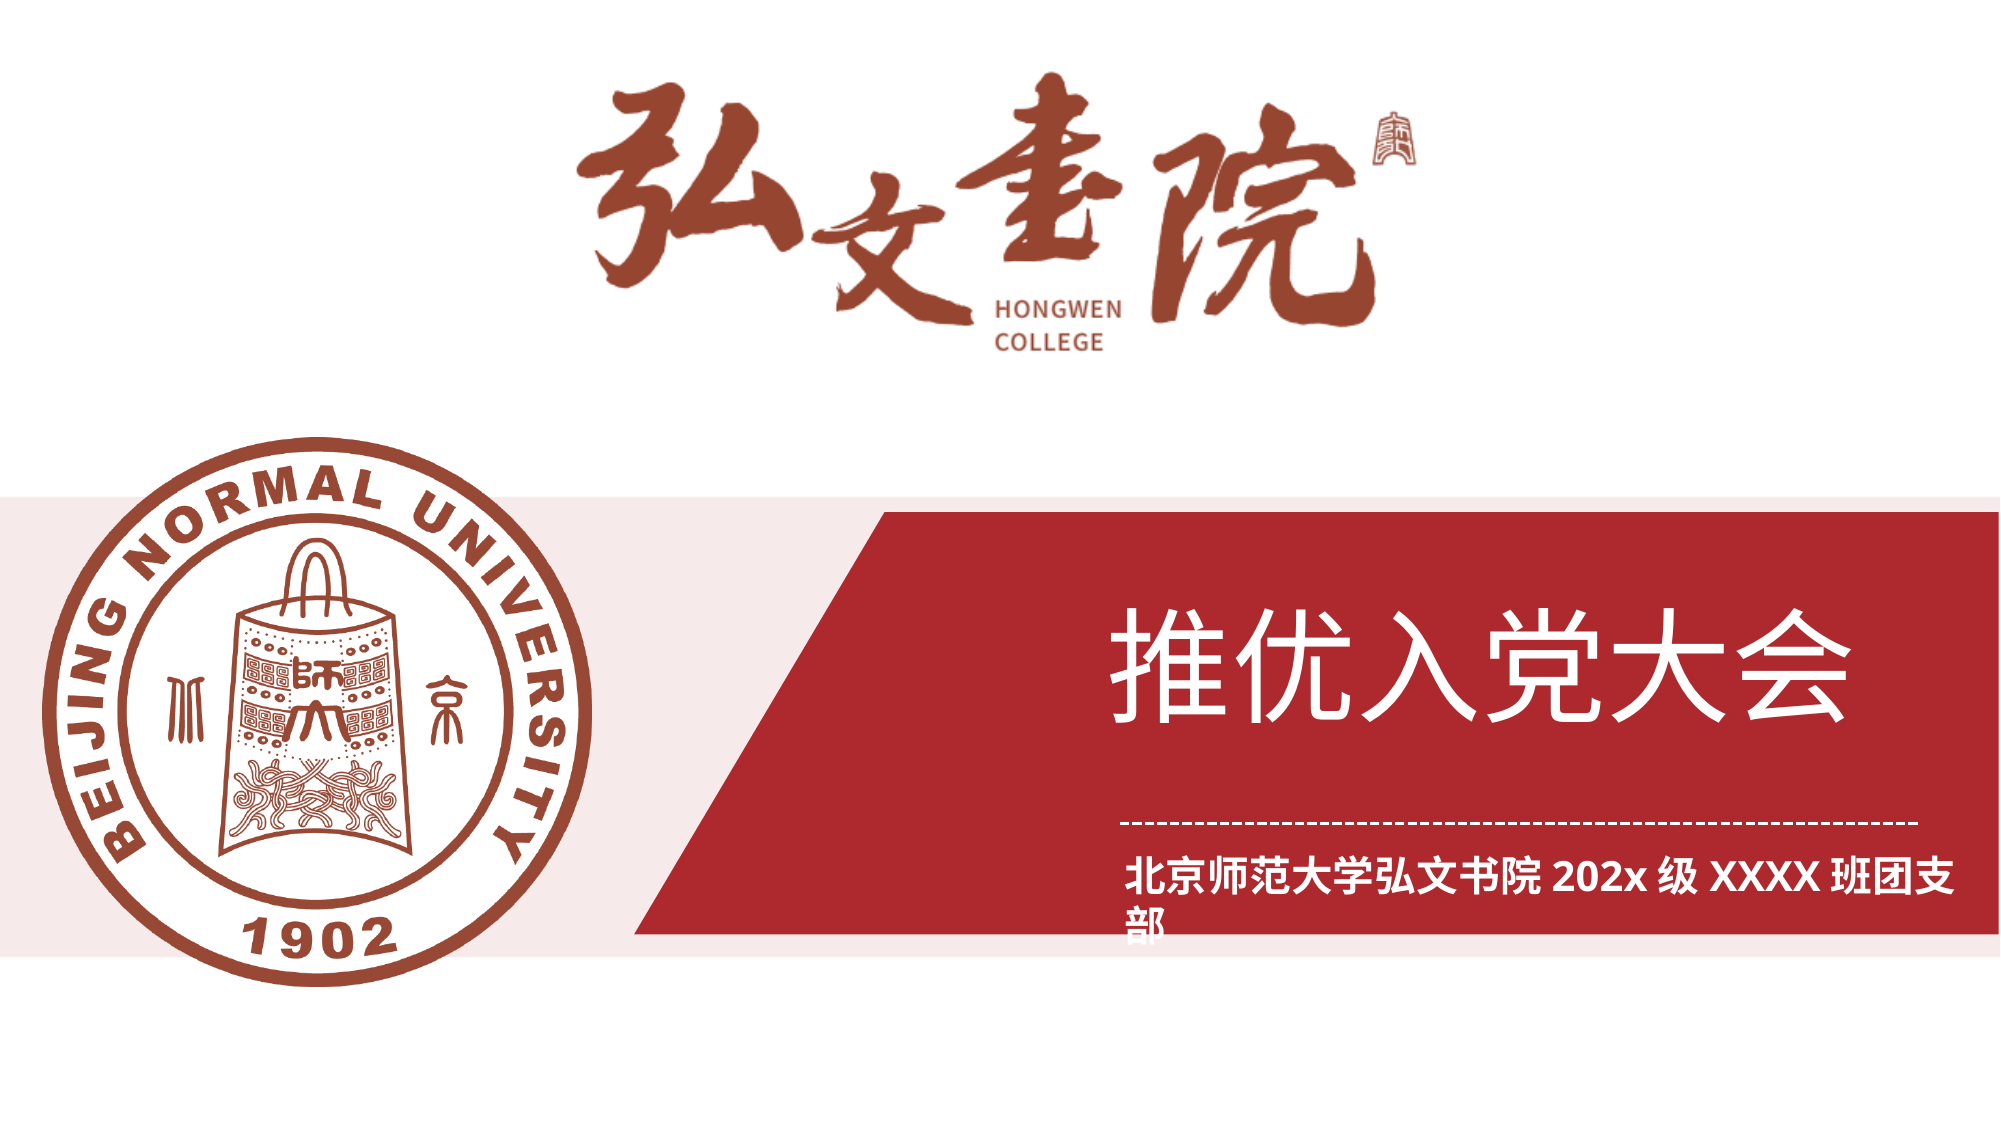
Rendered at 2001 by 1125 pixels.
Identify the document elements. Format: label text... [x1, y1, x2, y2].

title 推优入党大会 [974, 564, 1989, 782]
text_box 北京师范大学弘文书院202x级XXXX班团支部 [1109, 842, 1976, 913]
